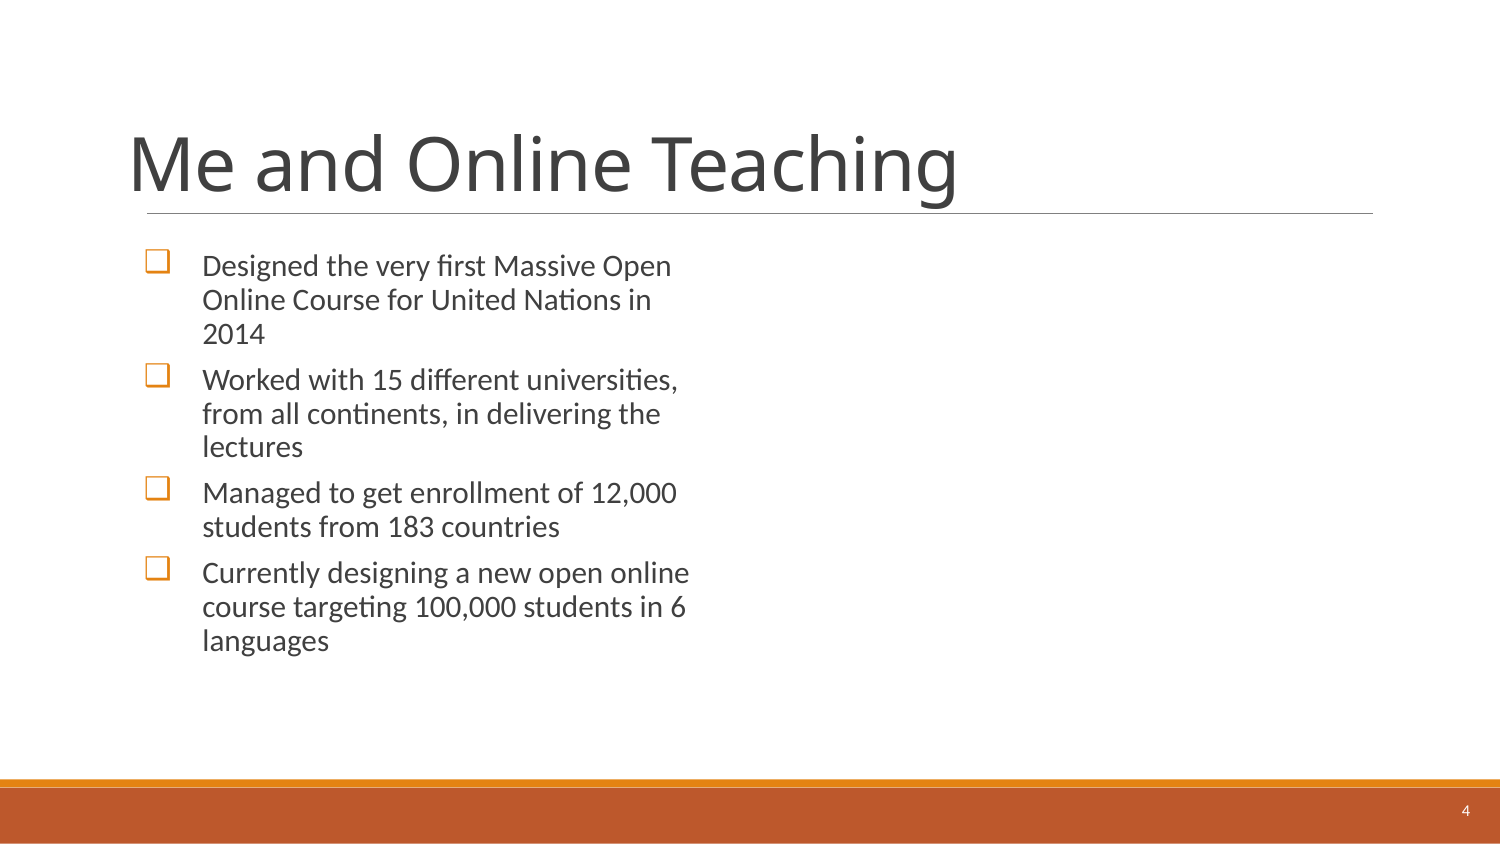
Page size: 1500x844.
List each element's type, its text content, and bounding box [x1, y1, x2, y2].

title Me and Online Teaching [127, 66, 971, 207]
slide_number 4 [1431, 776, 1500, 844]
list Designed the very first Massive Open Online Course for United Nations in 2014 Worked with 15 different universities, from all continents, in delivering the lectures Managed to get enrollment of 12,000 students from 183 countries Currently designing a new open online course targeting 100,000 students in 6 languages [127, 250, 716, 755]
